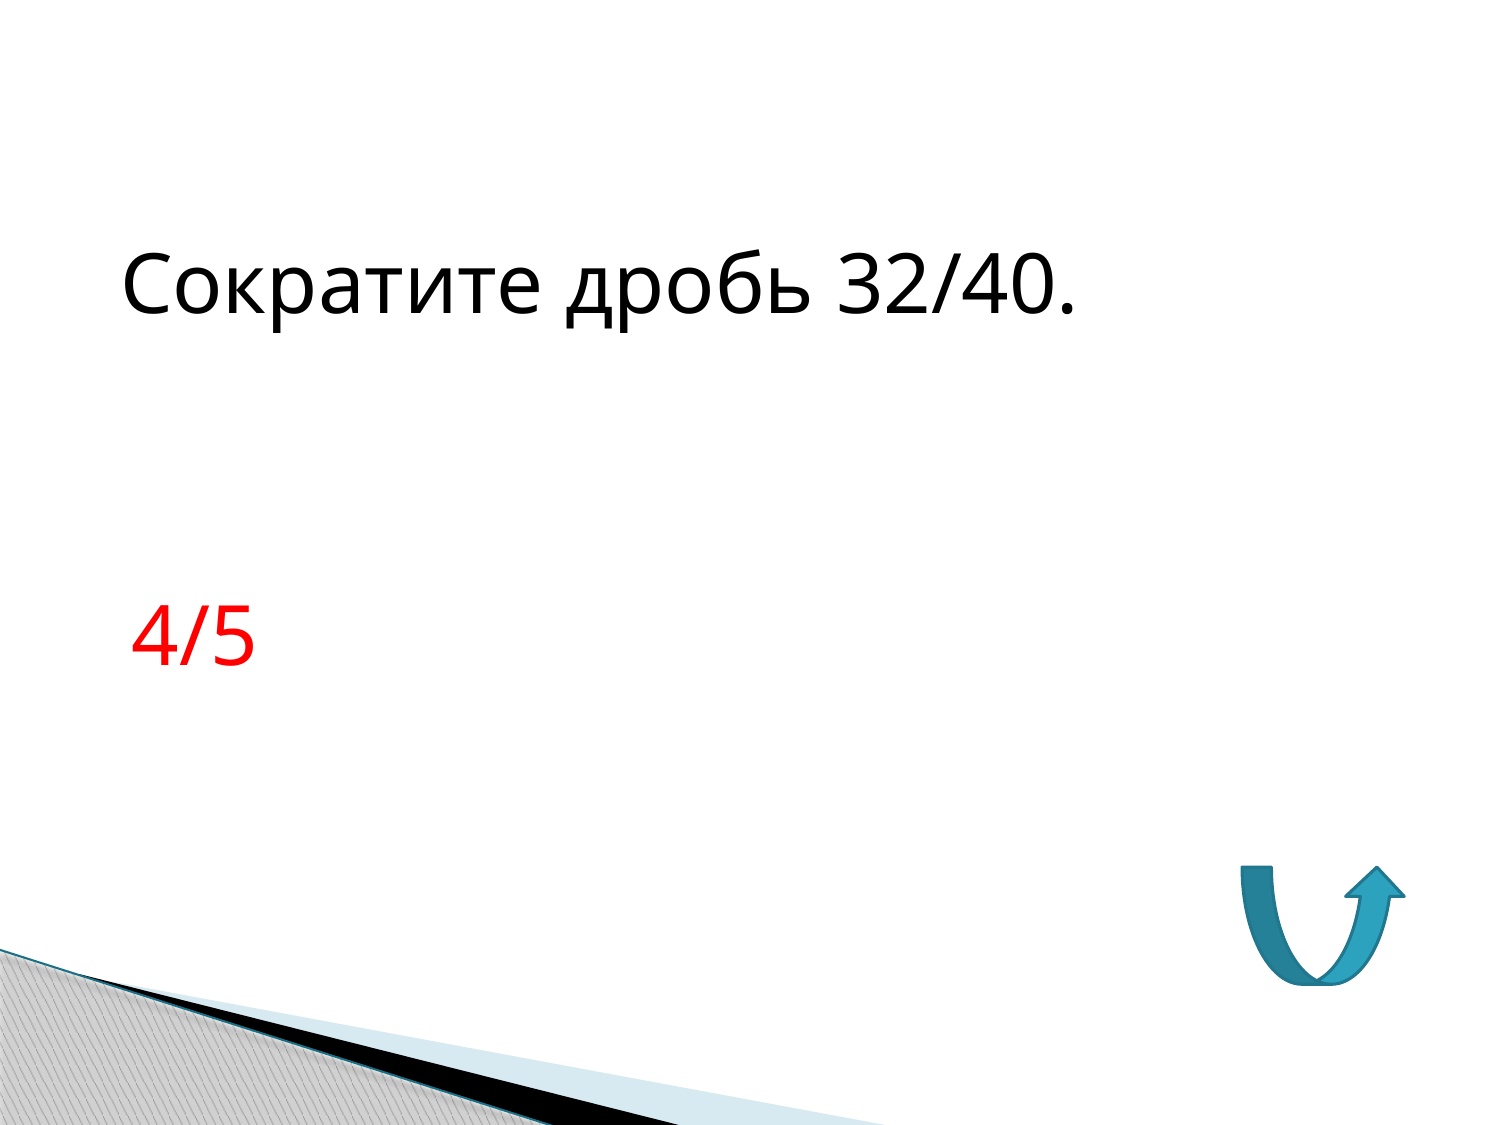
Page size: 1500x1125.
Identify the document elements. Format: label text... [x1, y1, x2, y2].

text_box 4/5 [117, 574, 328, 689]
text_box [1240, 865, 1406, 986]
text_box Сократите дробь 32/40. [105, 222, 1184, 338]
